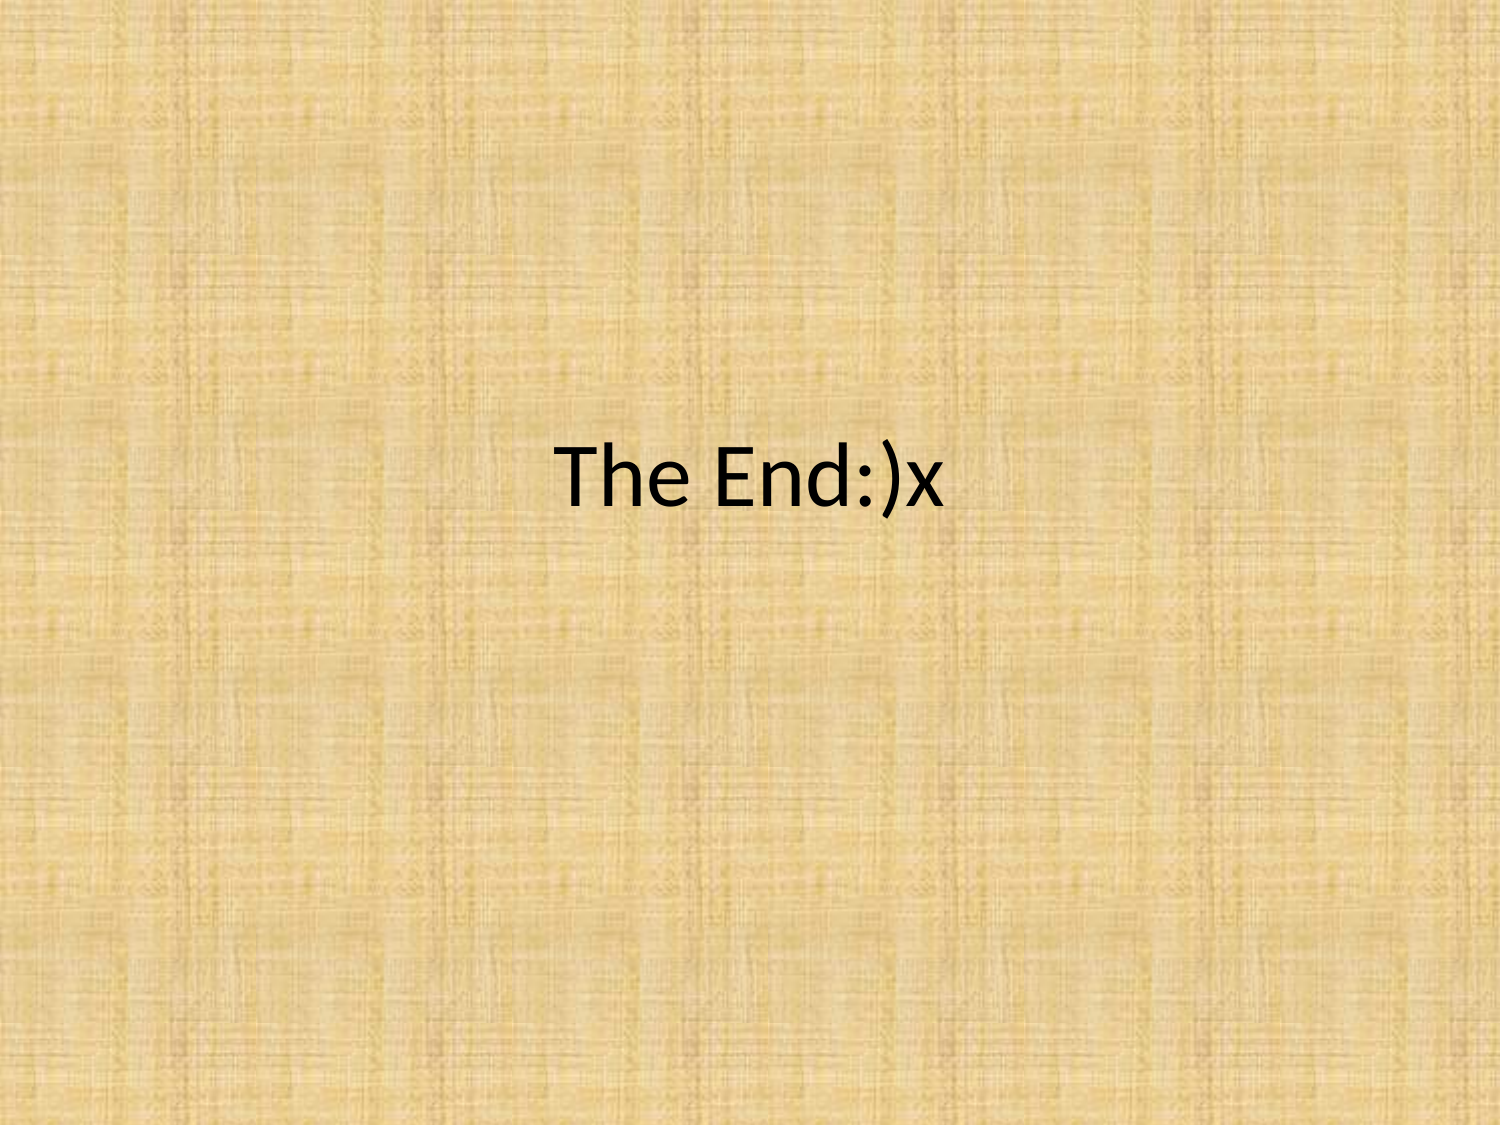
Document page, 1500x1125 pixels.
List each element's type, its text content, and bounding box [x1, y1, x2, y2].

title The End:)x [112, 349, 1388, 591]
picture [0, 0, 1500, 1125]
